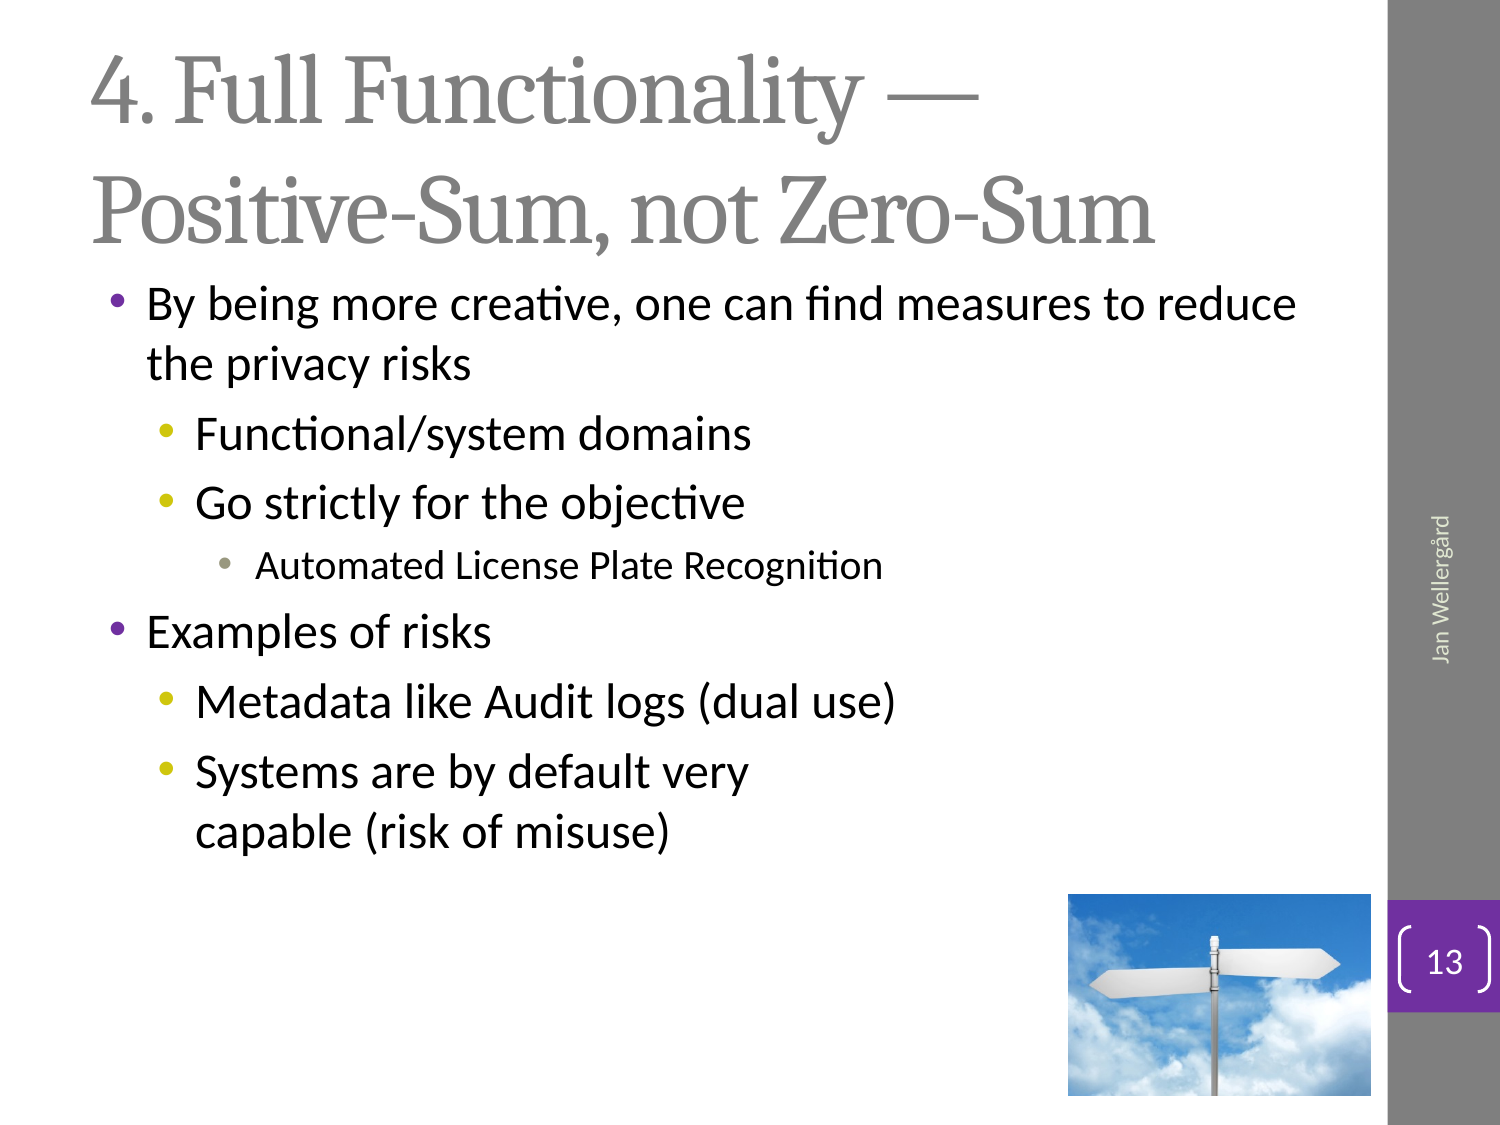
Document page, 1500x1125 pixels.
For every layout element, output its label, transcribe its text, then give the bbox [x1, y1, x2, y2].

picture [1068, 893, 1371, 1096]
title 4. Full Functionality — Positive-Sum, not Zero-Sum [75, 30, 1325, 256]
list By being more creative, one can find measures to reduce the privacy risks Functional/system domains Go strictly for the objective Automated License Plate Recognition Examples of risks Metadata like Audit logs (dual use) Systems are by default very capable (risk of misuse) [75, 262, 1325, 1050]
footer Jan Wellergård [1408, 500, 1469, 889]
slide_number 13 [1397, 925, 1492, 994]
